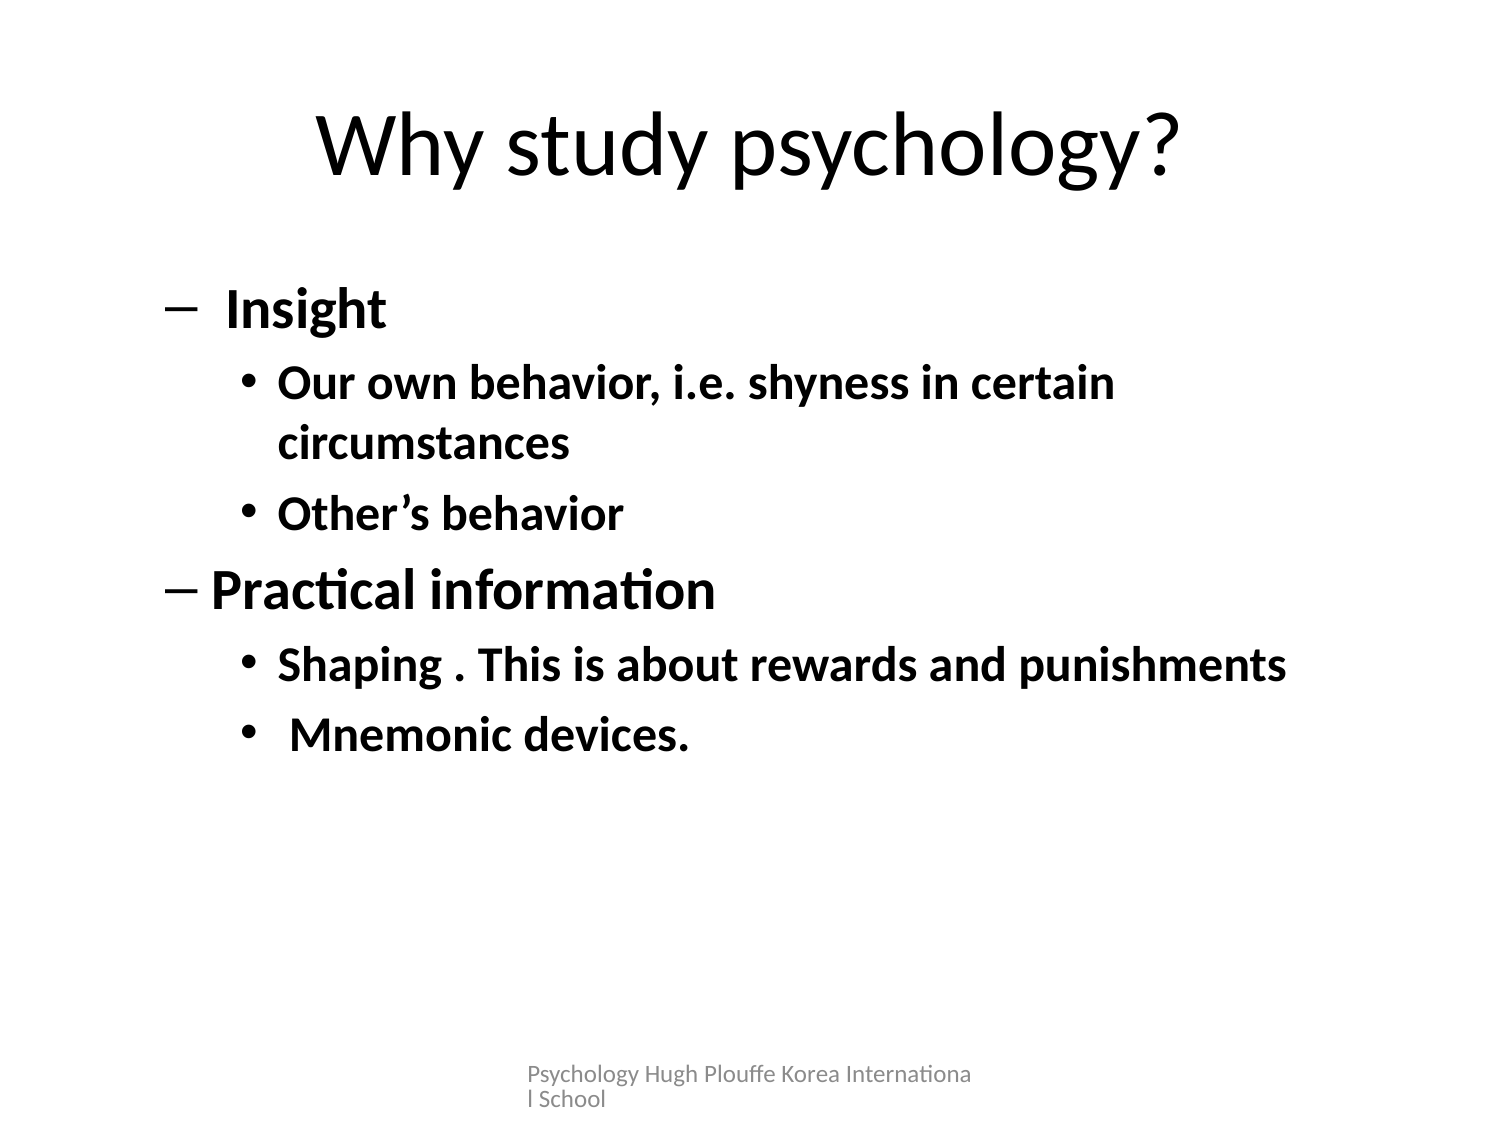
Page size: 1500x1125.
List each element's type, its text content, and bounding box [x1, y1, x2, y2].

list Insight Our own behavior, i.e. shyness in certain circumstances Other’s behavior Practical information Shaping . This is about rewards and punishments Mnemonic devices. [75, 262, 1425, 1005]
footer Psychology Hugh Plouffe Korea International School [512, 1042, 988, 1103]
title Why study psychology? [75, 45, 1425, 233]
